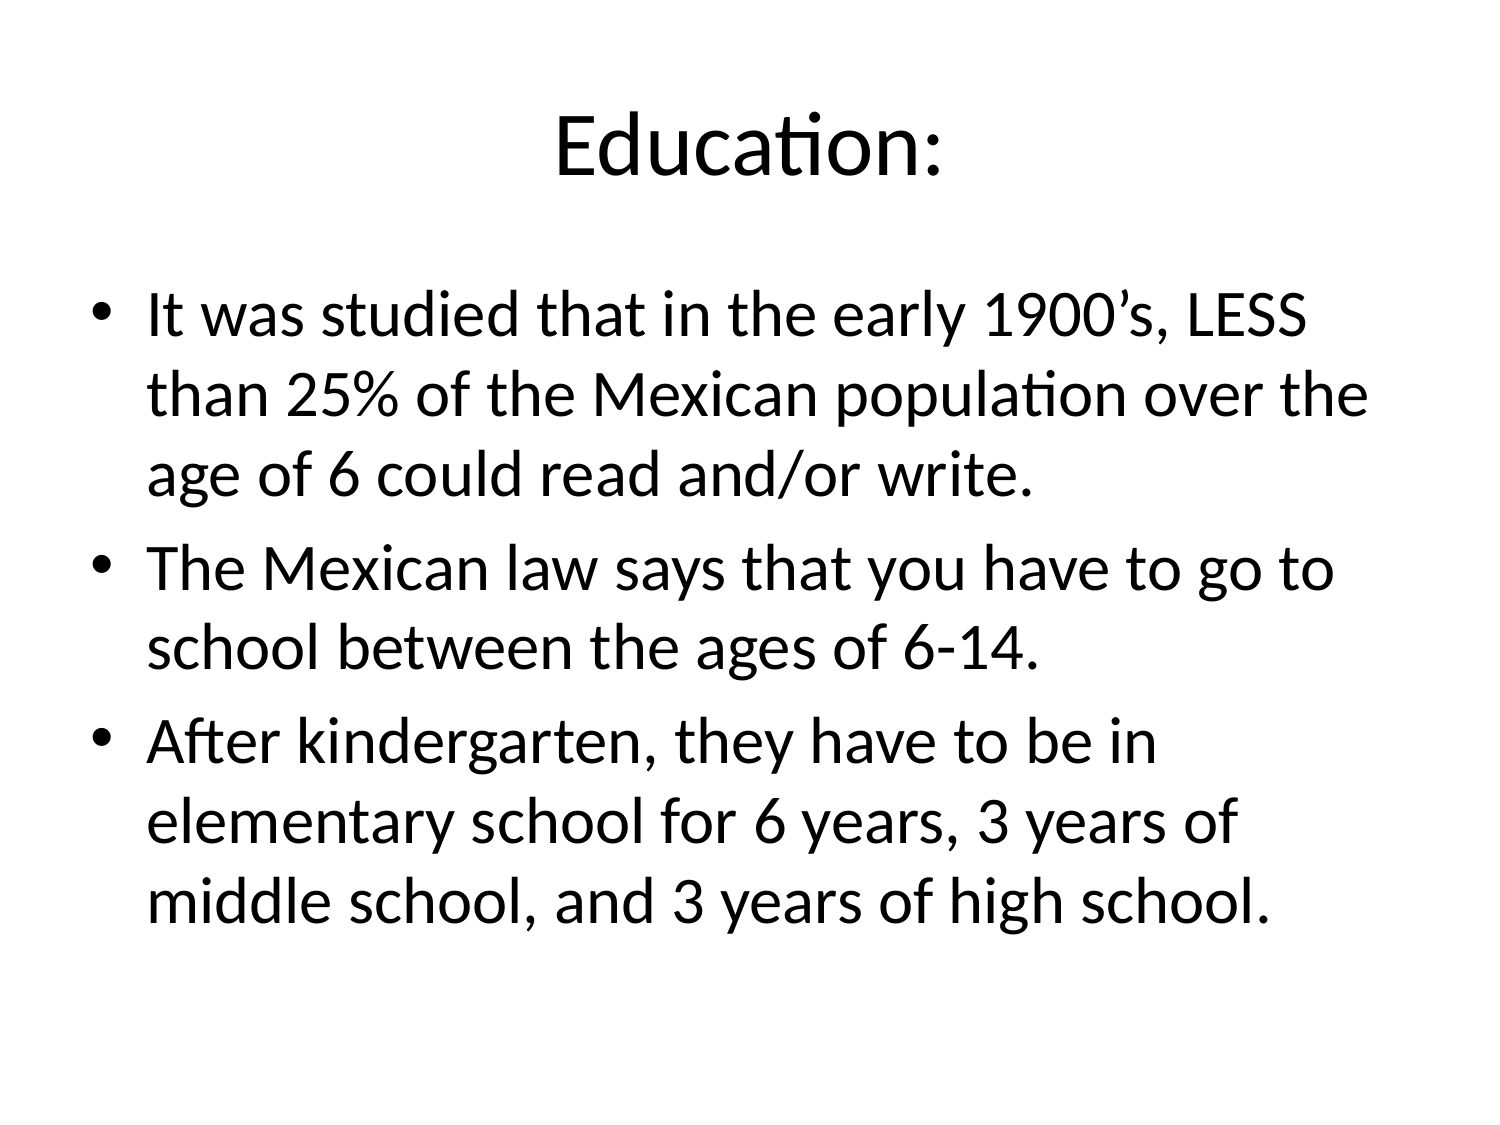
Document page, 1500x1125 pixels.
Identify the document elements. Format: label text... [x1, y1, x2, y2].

title Education: [74, 44, 1426, 233]
list It was studied that in the early 1900’s, LESS than 25% of the Mexican population over the age of 6 could read and/or write. The Mexican law says that you have to go to school between the ages of 6-14. After kindergarten, they have to be in elementary school for 6 years, 3 years of middle school, and 3 years of high school. [74, 262, 1426, 1006]
